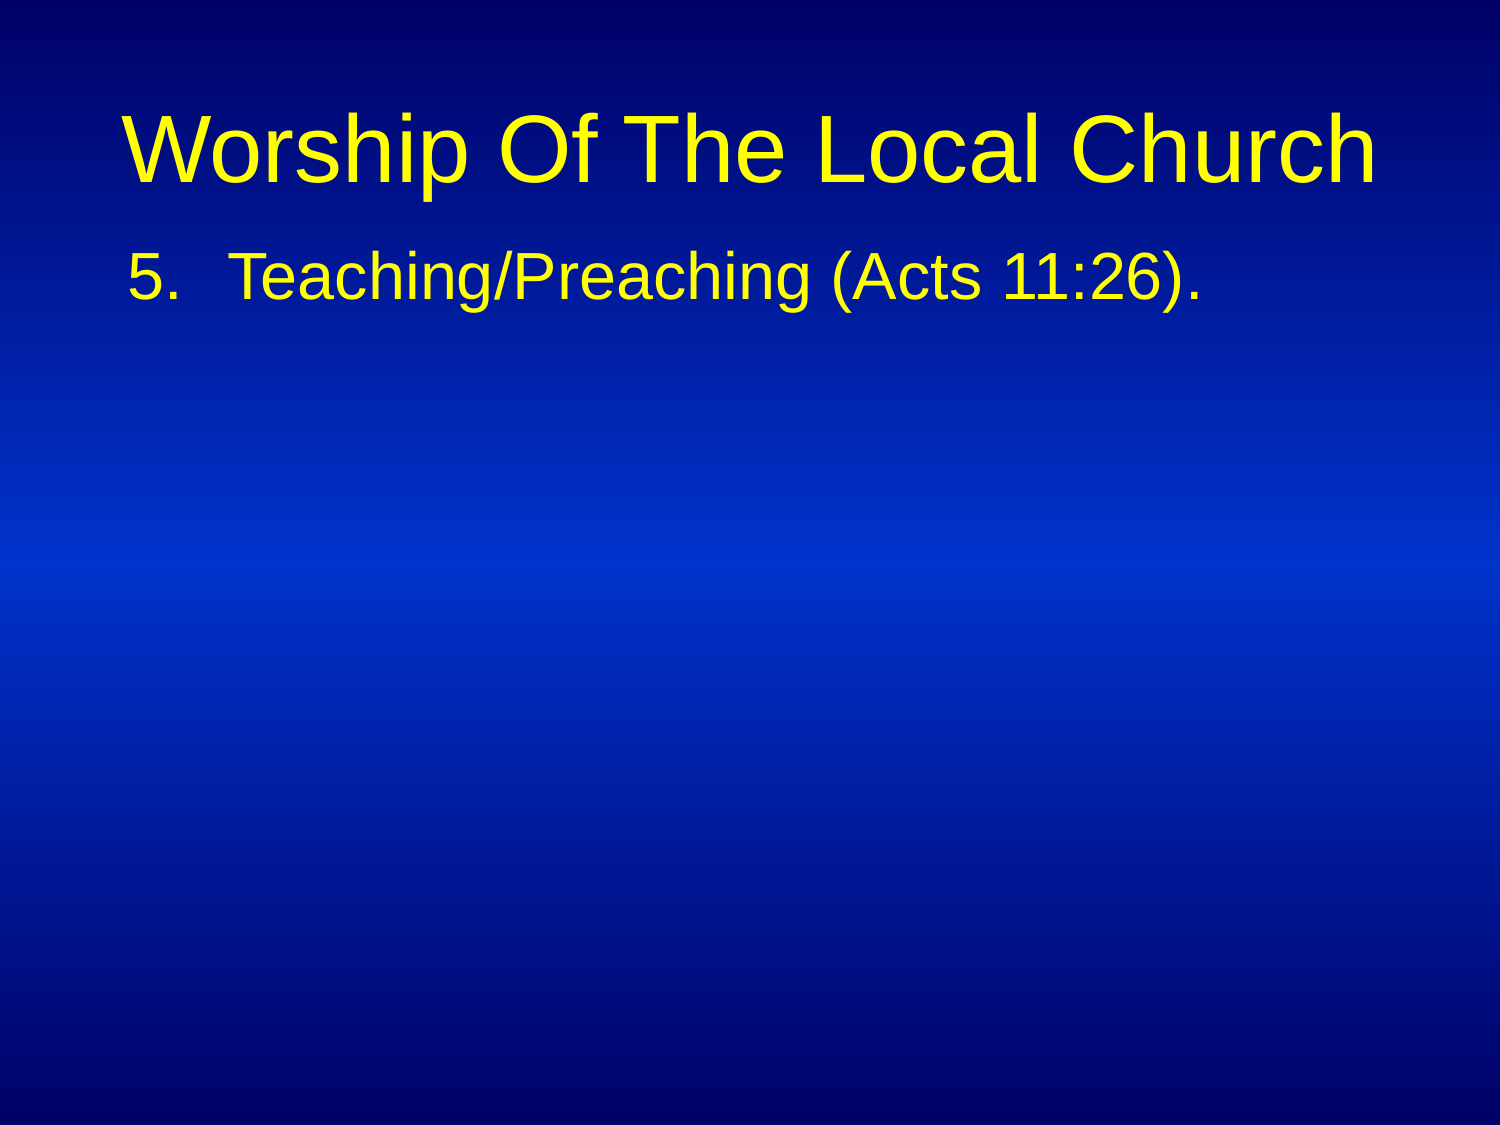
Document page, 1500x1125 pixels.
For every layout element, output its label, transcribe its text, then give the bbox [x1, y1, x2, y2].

title Worship Of The Local Church [37, 50, 1463, 238]
list Teaching/Preaching (Acts 11:26). [112, 224, 1463, 1125]
